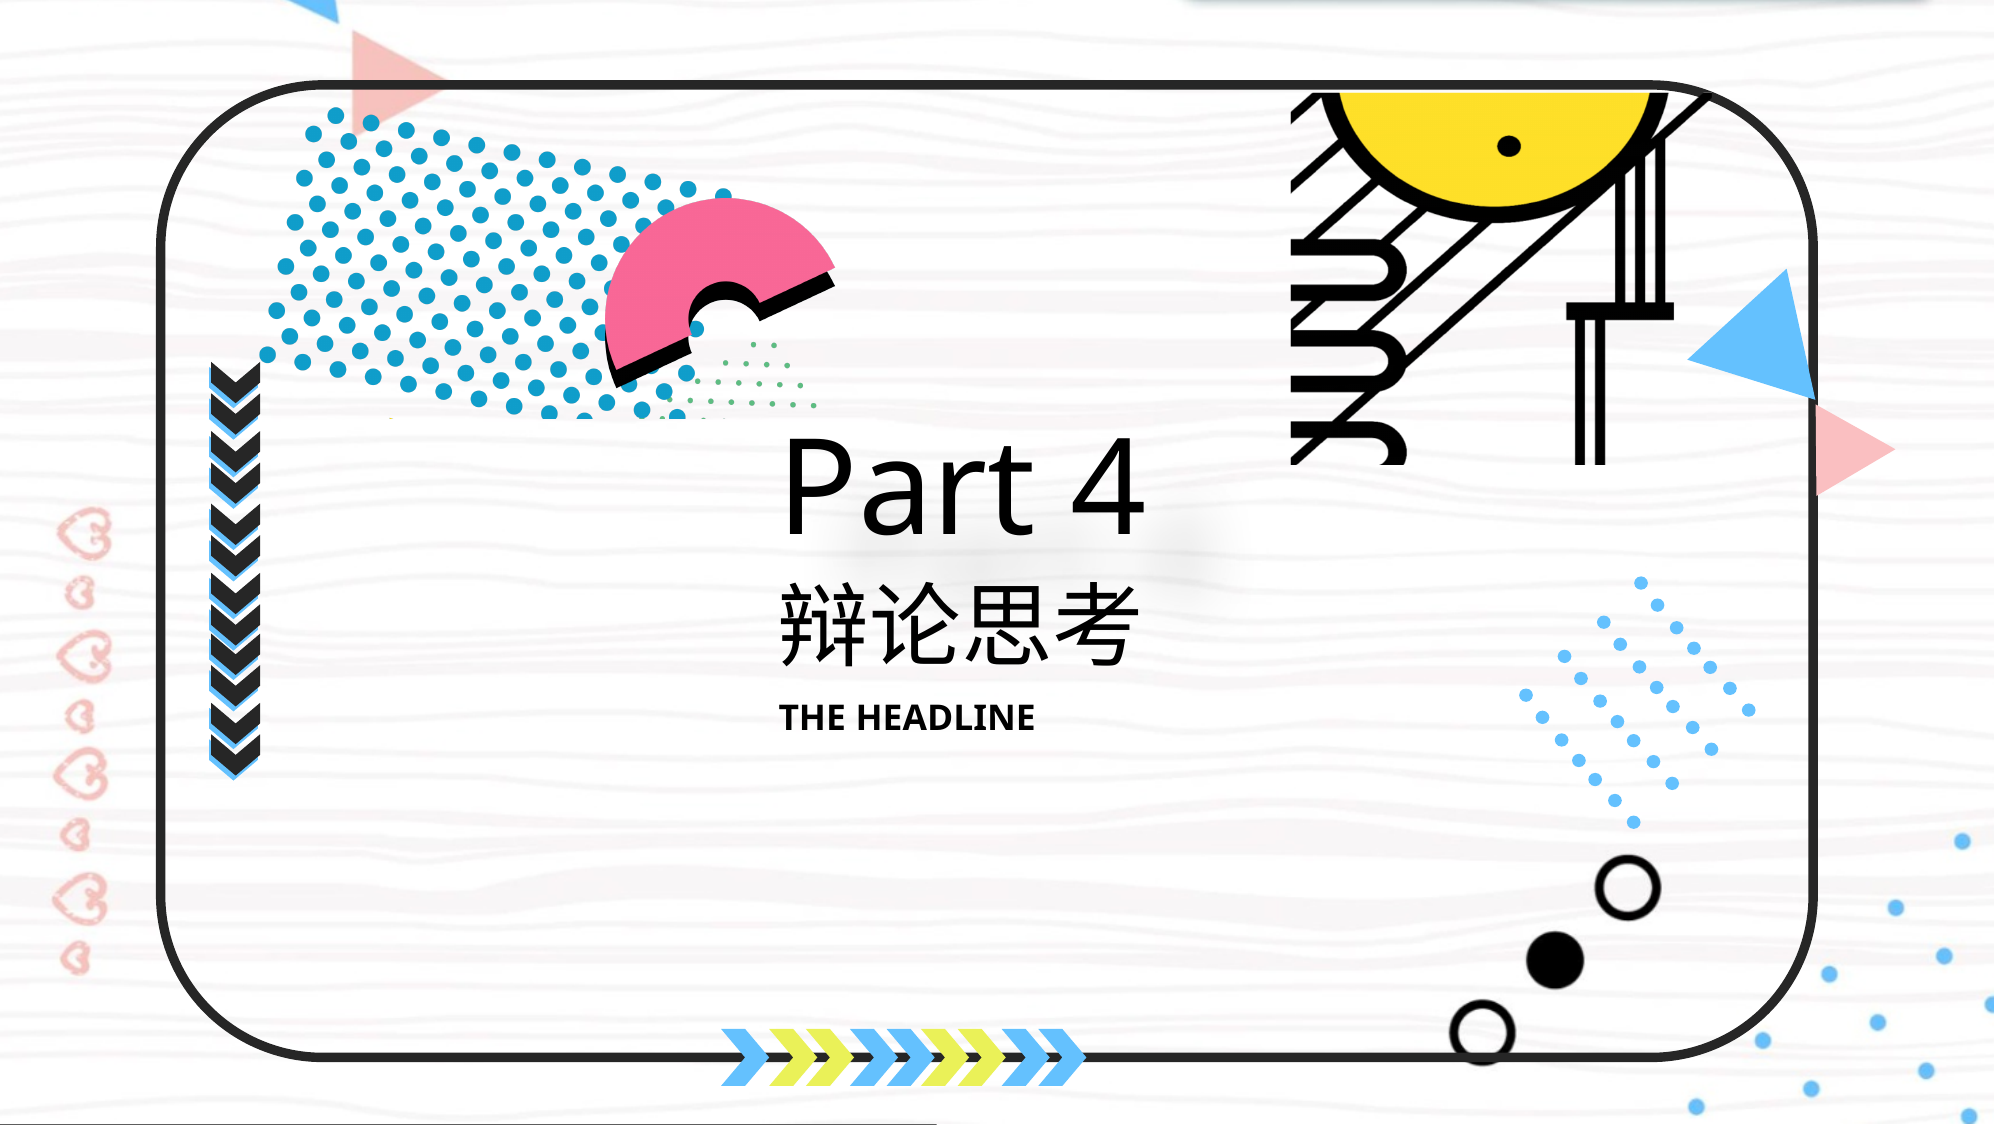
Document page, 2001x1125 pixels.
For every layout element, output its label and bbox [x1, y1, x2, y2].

text_box [1712, 266, 1817, 402]
text_box [159, 83, 430, 1059]
text_box [1519, 576, 1756, 829]
text_box [1712, 95, 1815, 388]
text_box [720, 1028, 1087, 1086]
text_box [1688, 88, 1702, 92]
picture [0, 0, 1994, 1125]
text_box [209, 361, 260, 781]
text_box [1814, 402, 1898, 498]
text_box [760, 560, 1162, 747]
text_box [1556, 369, 1815, 1059]
